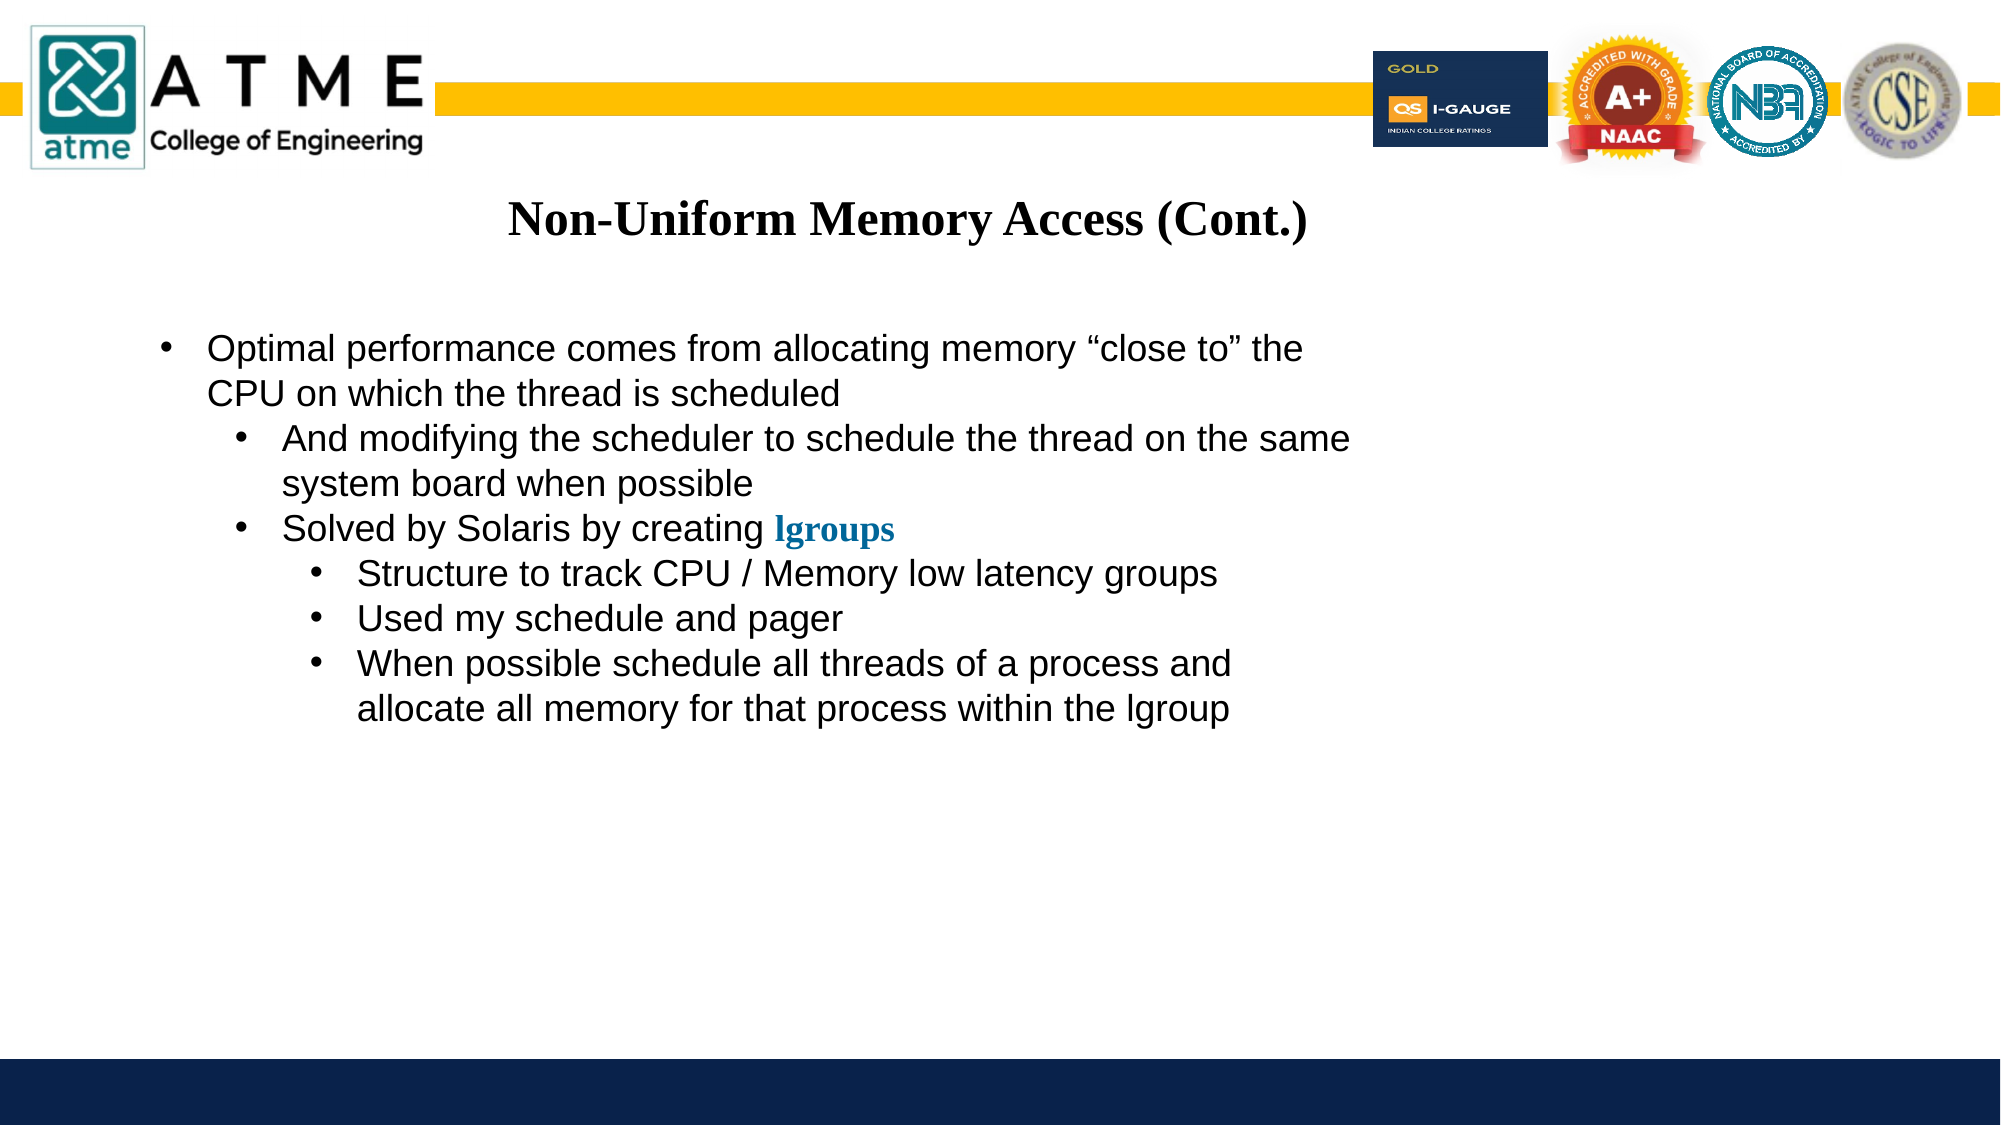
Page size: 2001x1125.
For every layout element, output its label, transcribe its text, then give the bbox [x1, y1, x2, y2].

picture [1840, 26, 1968, 176]
title Non-Uniform Memory Access (Cont.) [493, 177, 1717, 273]
list Optimal performance comes from allocating memory “close to” the CPU on which the thread is scheduled And modifying the scheduler to schedule the thread on the same system board when possible Solved by Solaris by creating lgroups Structure to track CPU / Memory low latency groups Used my schedule and pager When possible schedule all threads of a process and allocate all memory for that process within the lgroup [145, 316, 1381, 1060]
picture [1373, 20, 1828, 177]
picture [22, 15, 435, 178]
picture [0, 1059, 2001, 1125]
